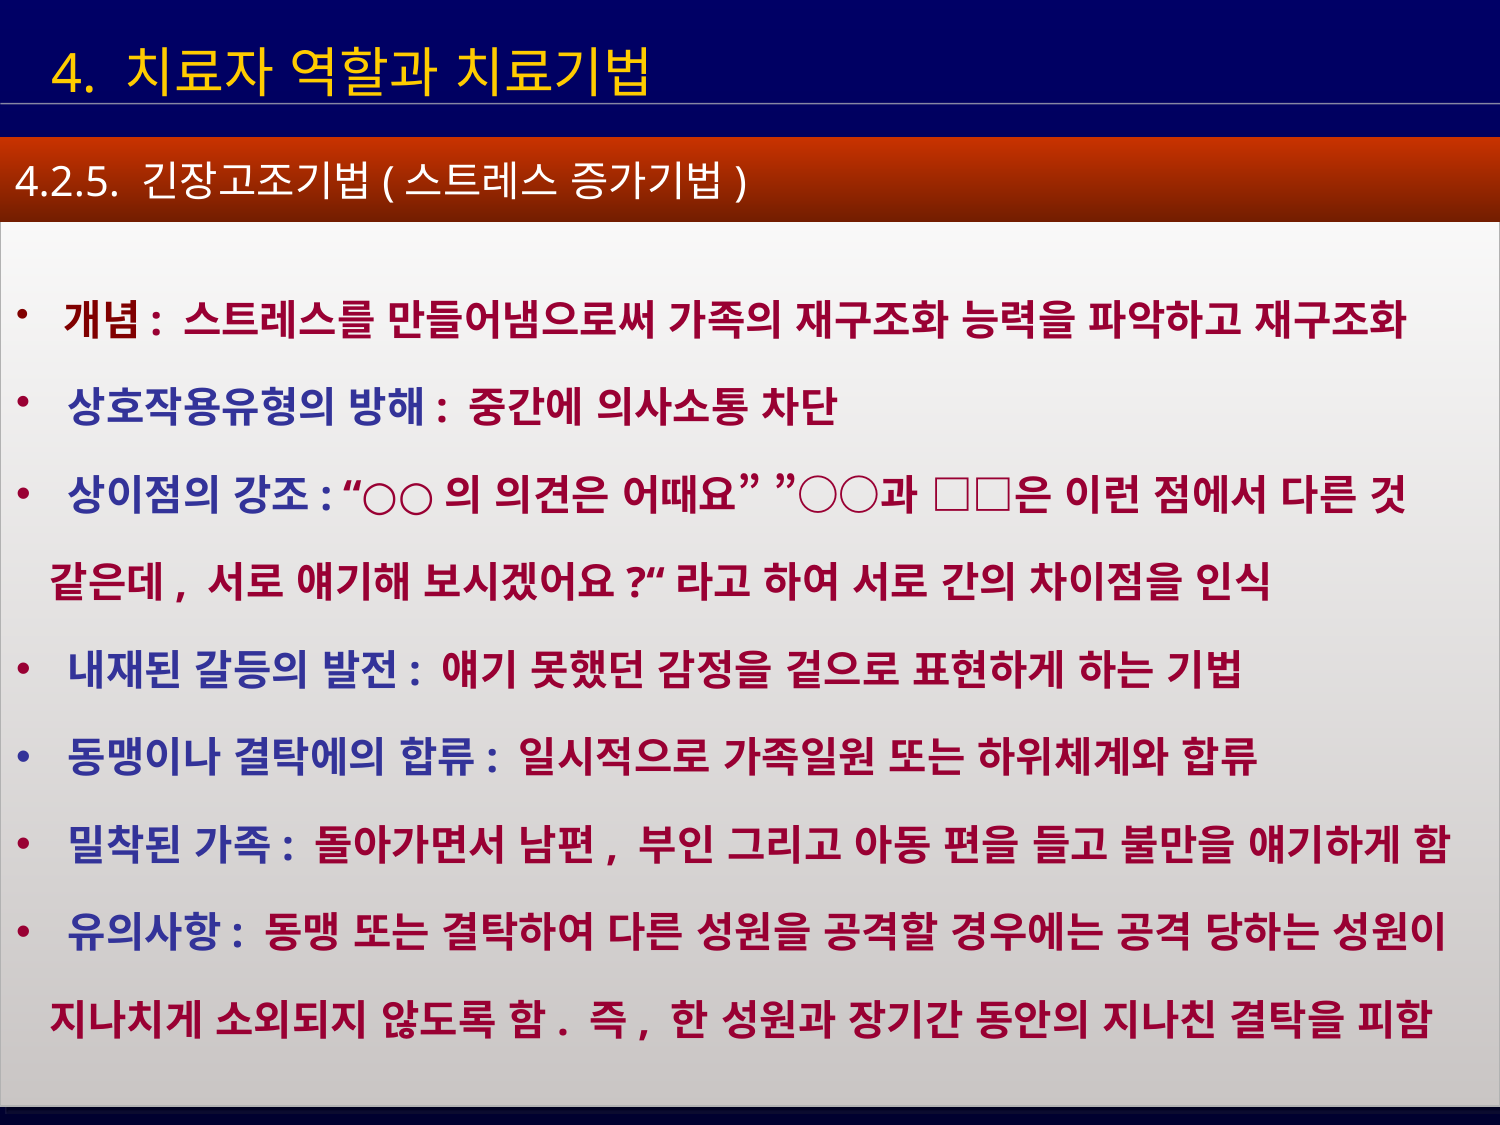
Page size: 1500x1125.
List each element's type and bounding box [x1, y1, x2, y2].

text_box [0, 30, 1500, 1107]
